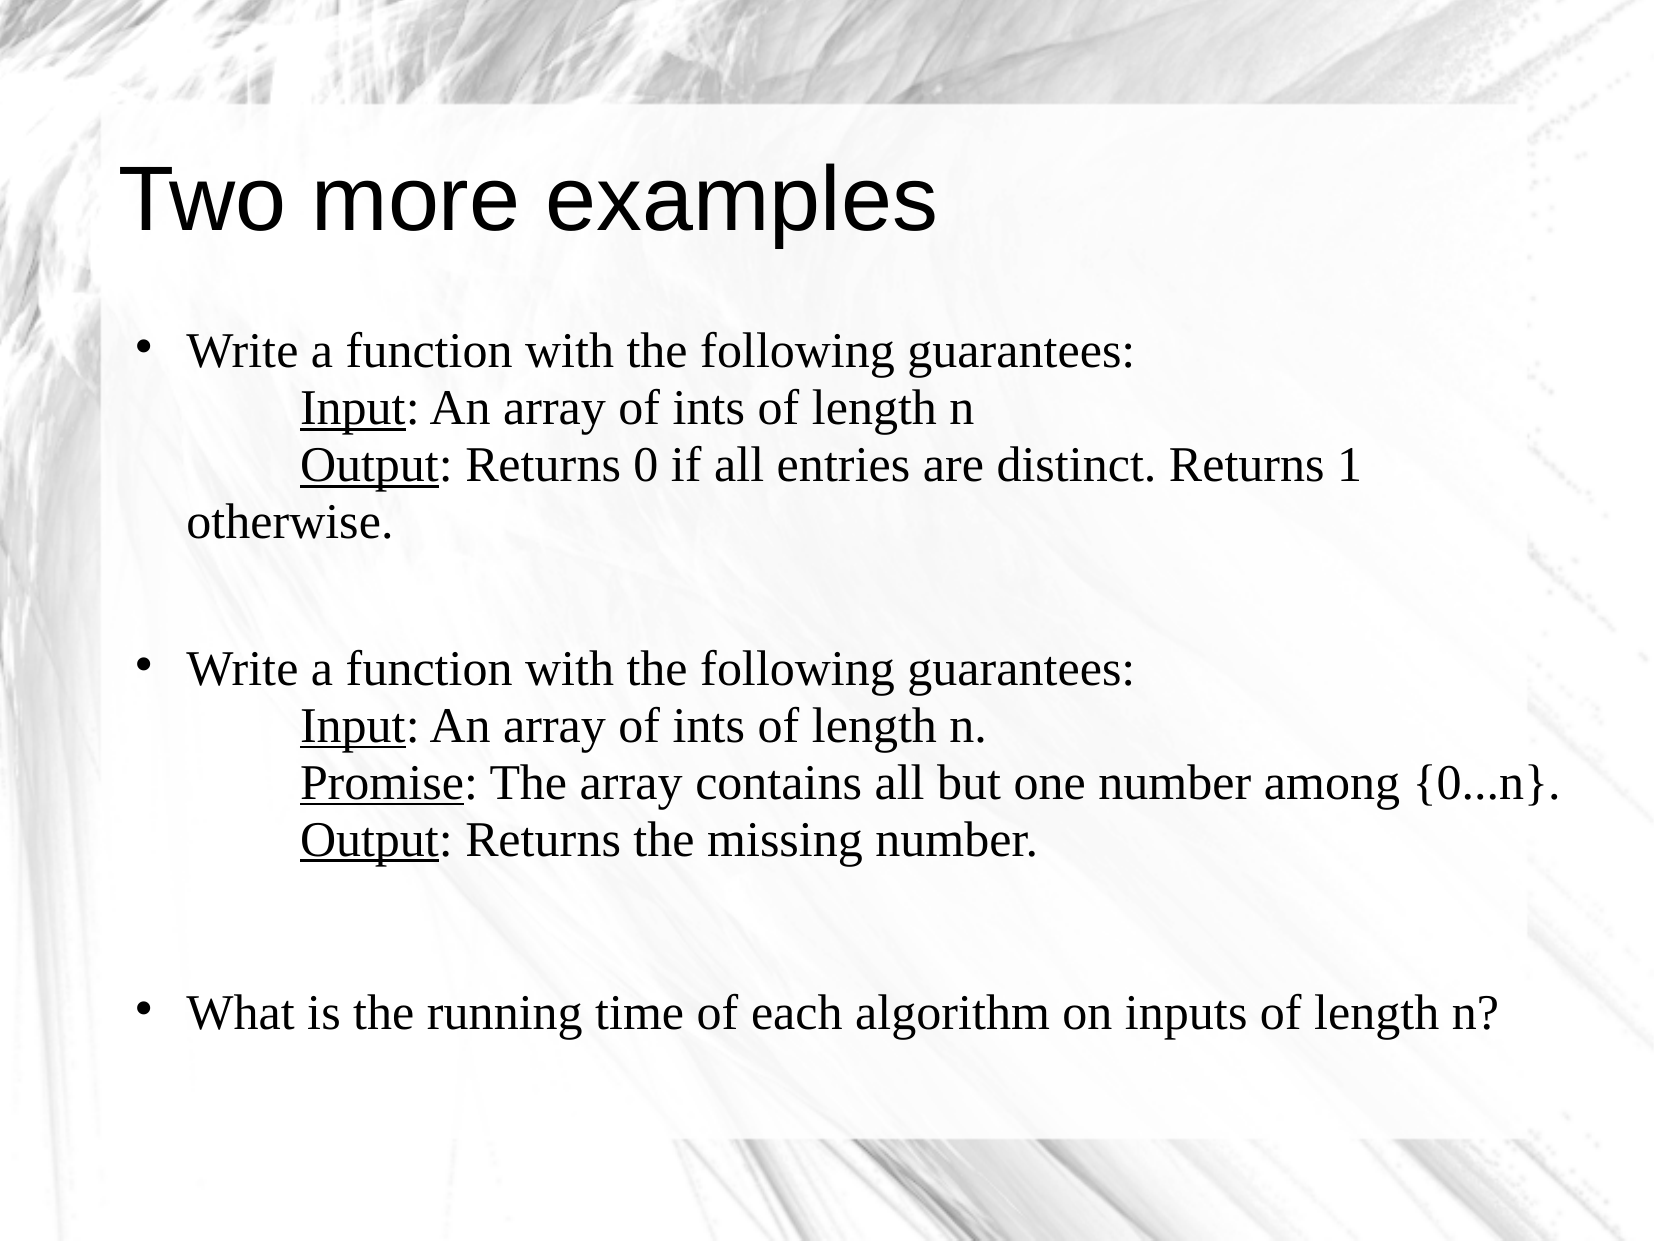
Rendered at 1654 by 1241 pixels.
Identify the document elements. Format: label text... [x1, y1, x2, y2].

list Write a function with the following guarantees: Input: An array of ints of length n Output: Returns 0 if all entries are distinct. Returns 1 otherwise. Write a function with the following guarantees: Input: An array of ints of length n. Promise: The array contains all but one number among {0...n}. Output: Returns the missing number. What is the running time of each algorithm on inputs of length n? [118, 319, 1571, 1109]
title Two more examples [118, 112, 1506, 281]
picture [0, 0, 1654, 1241]
